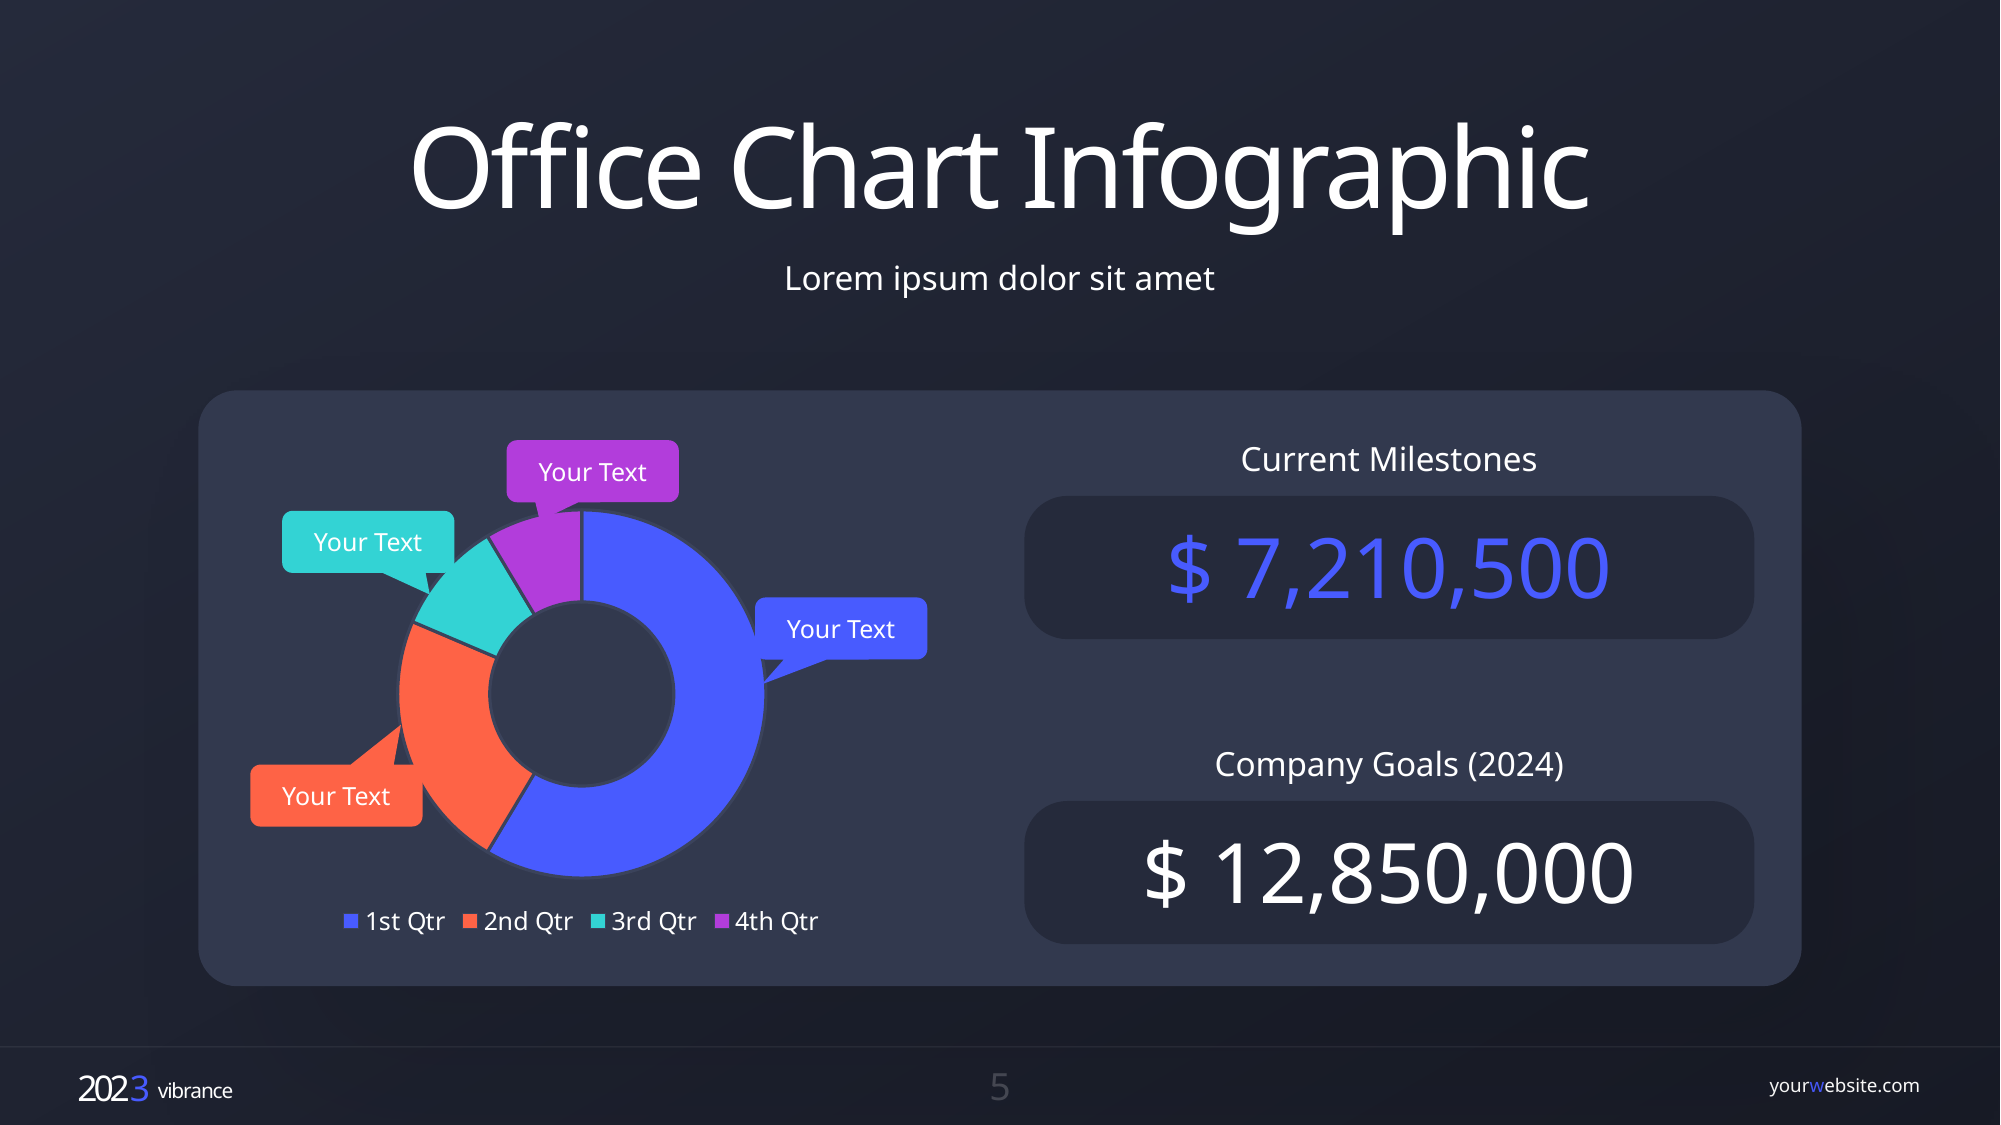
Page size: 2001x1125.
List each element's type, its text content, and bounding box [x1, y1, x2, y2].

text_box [987, 735, 1792, 945]
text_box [249, 440, 928, 945]
text_box [197, 389, 1803, 988]
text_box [987, 430, 1792, 640]
text_box Lorem ipsum dolor sit amet [464, 249, 1536, 304]
text_box Office Chart Infographic [312, 88, 1688, 238]
